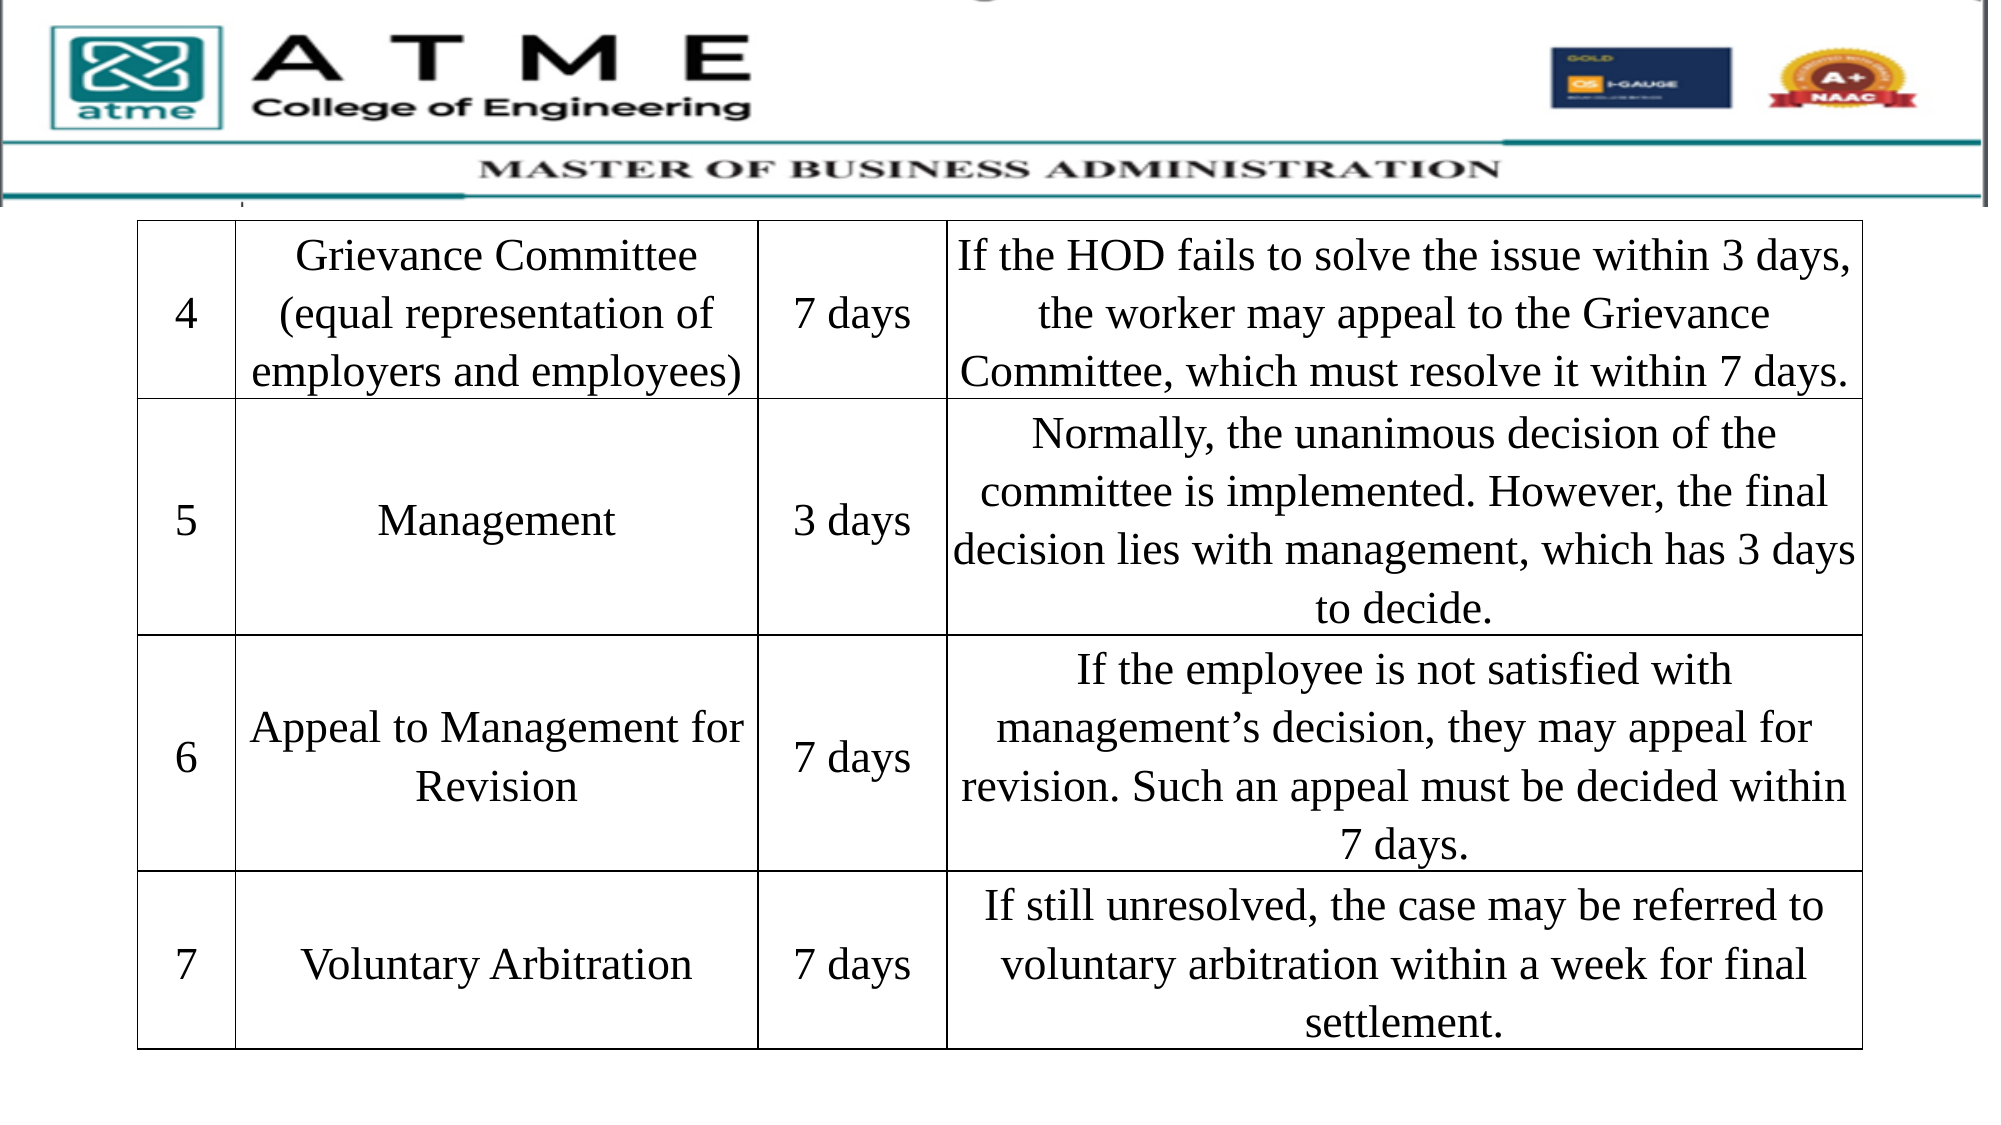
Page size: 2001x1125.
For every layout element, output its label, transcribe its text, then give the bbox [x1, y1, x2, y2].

table_cell Appeal to Management for Revision [236, 636, 757, 870]
table_header If the HOD fails to solve the issue within 3 days, the worker may appeal to the Grievance Committee, which must resolve it within 7 days. [948, 221, 1862, 398]
table_header Grievance Committee (equal representation of employers and employees) [236, 221, 757, 398]
table_cell Normally, the unanimous decision of the committee is implemented. However, the final decision lies with management, which has 3 days to decide. [948, 399, 1862, 634]
table_cell Management [236, 399, 757, 634]
table_cell Voluntary Arbitration [236, 872, 757, 1048]
table_cell 7 days [759, 636, 946, 870]
picture [0, 0, 1988, 207]
table_cell 7 days [759, 872, 946, 1048]
table_cell 3 days [759, 399, 946, 634]
table_cell 7 [138, 872, 235, 1048]
table_cell 6 [138, 636, 235, 870]
table_cell If the employee is not satisfied with management’s decision, they may appeal for revision. Such an appeal must be decided within 7 days. [948, 636, 1862, 870]
table_cell If still unresolved, the case may be referred to voluntary arbitration within a week for final settlement. [948, 872, 1862, 1048]
table_header 4 [138, 221, 235, 398]
table_header 7 days [759, 221, 946, 398]
table_cell 5 [138, 399, 235, 634]
